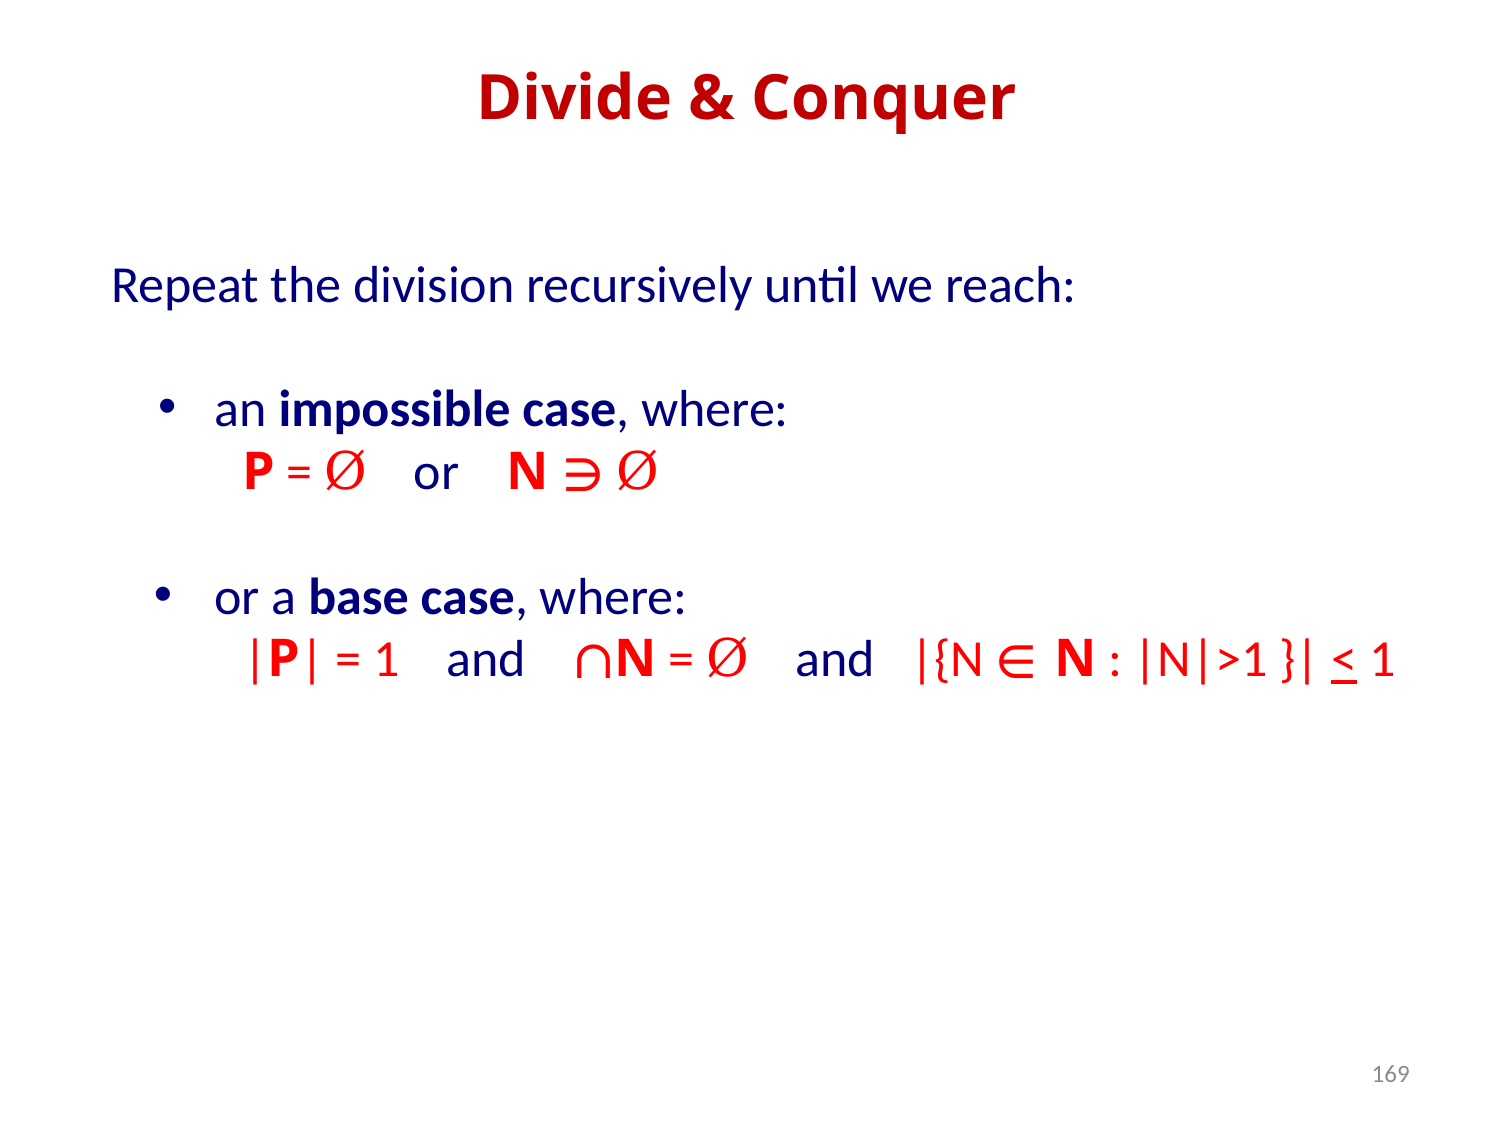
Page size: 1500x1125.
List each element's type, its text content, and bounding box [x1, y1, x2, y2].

text_box Repeat the division recursively until we reach: an impossible case, where: P = Ø or N ∋ Ø or a base case, where: |P| = 1 and ∩N = Ø and |{N ∈ N : |N|>1 }| < 1 [66, 187, 1406, 750]
slide_number 169 [1074, 1042, 1425, 1103]
text_box Divide & Conquer [47, 50, 1447, 140]
